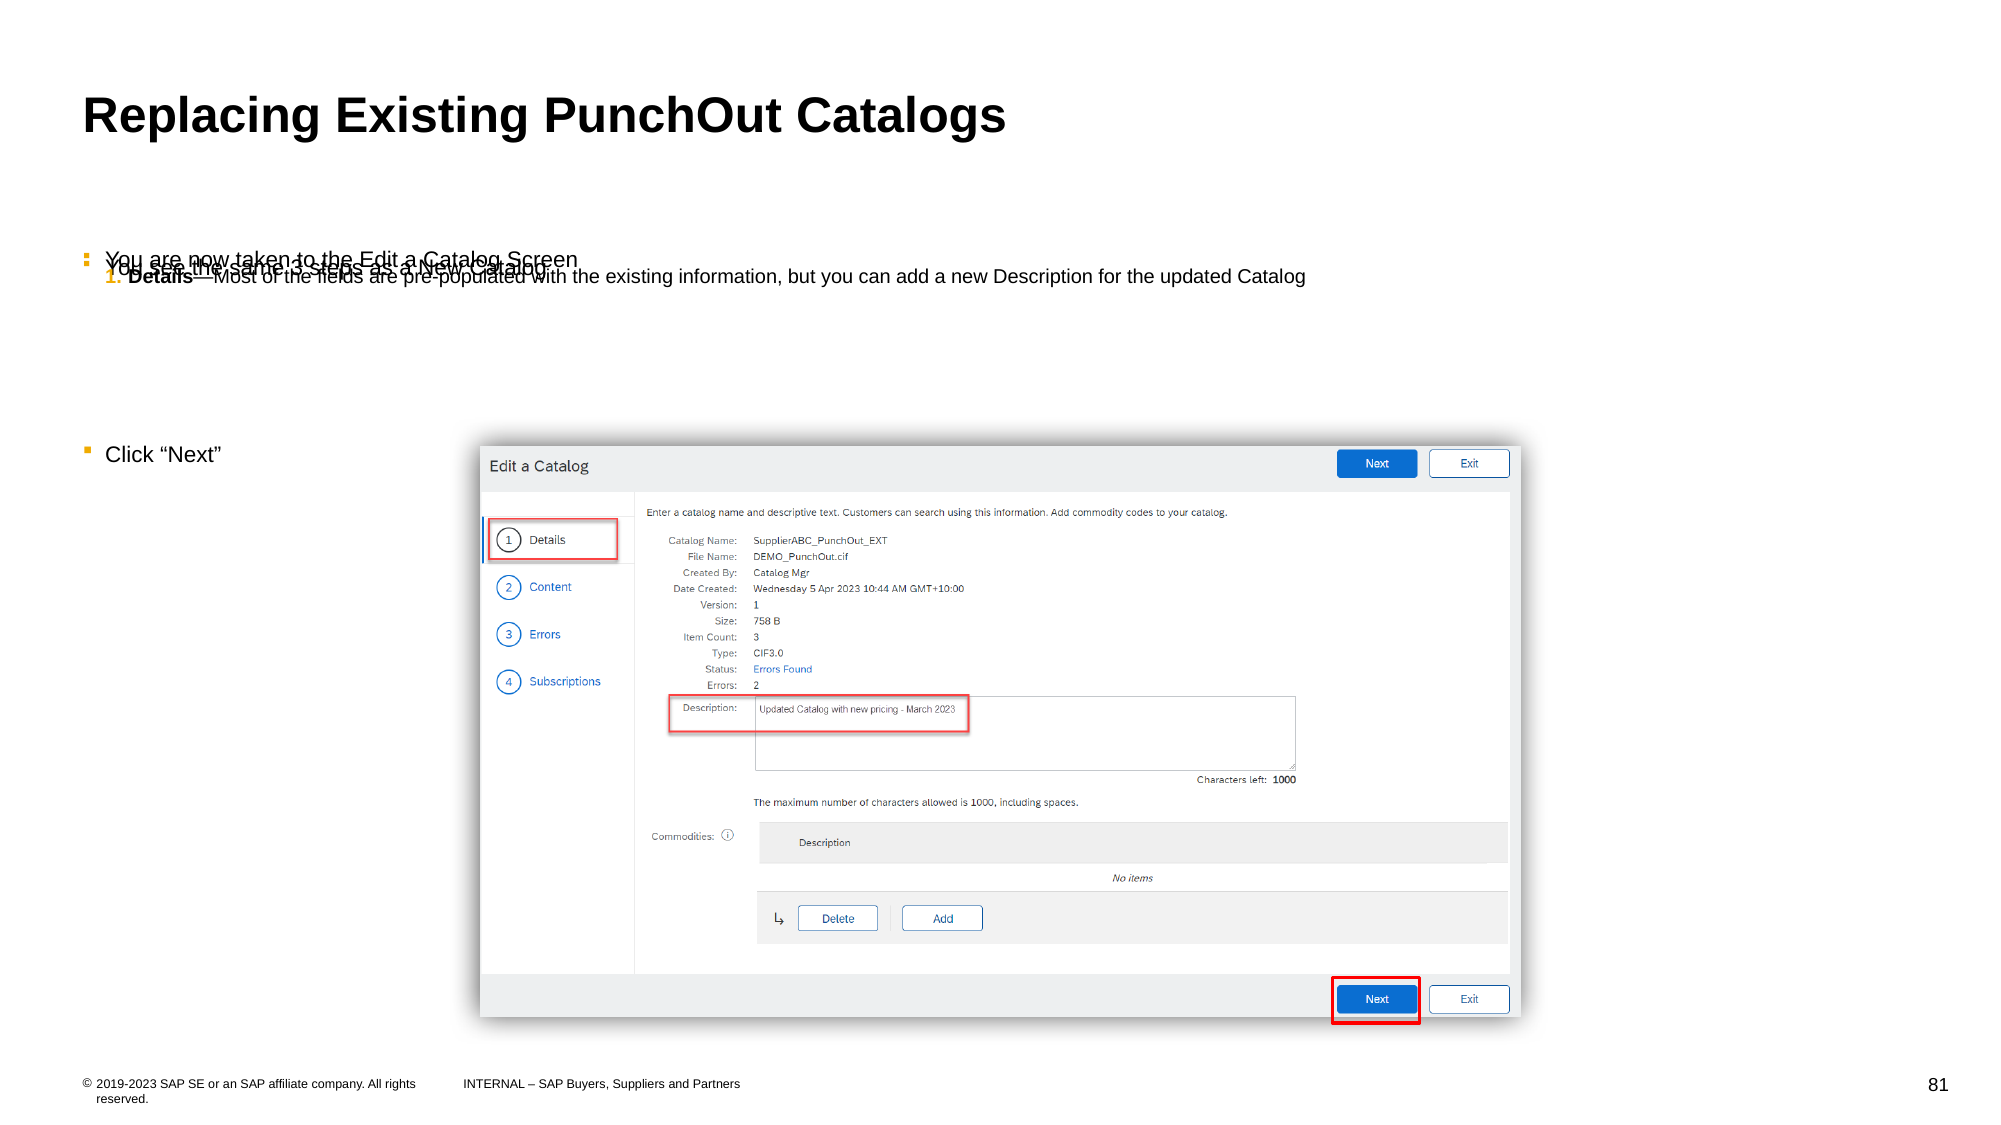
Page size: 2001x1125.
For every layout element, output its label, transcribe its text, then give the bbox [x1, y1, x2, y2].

picture [479, 446, 1521, 1017]
title Replacing Existing PunchOut Catalogs [82, 82, 1918, 144]
list You are now taken to the Edit a Catalog Screen You see the same 3 steps as a New Catalog Details—Most of the fields are pre-populated with the existing information, but you can add a new Description for the updated Catalog Click “Next” [82, 265, 1918, 474]
